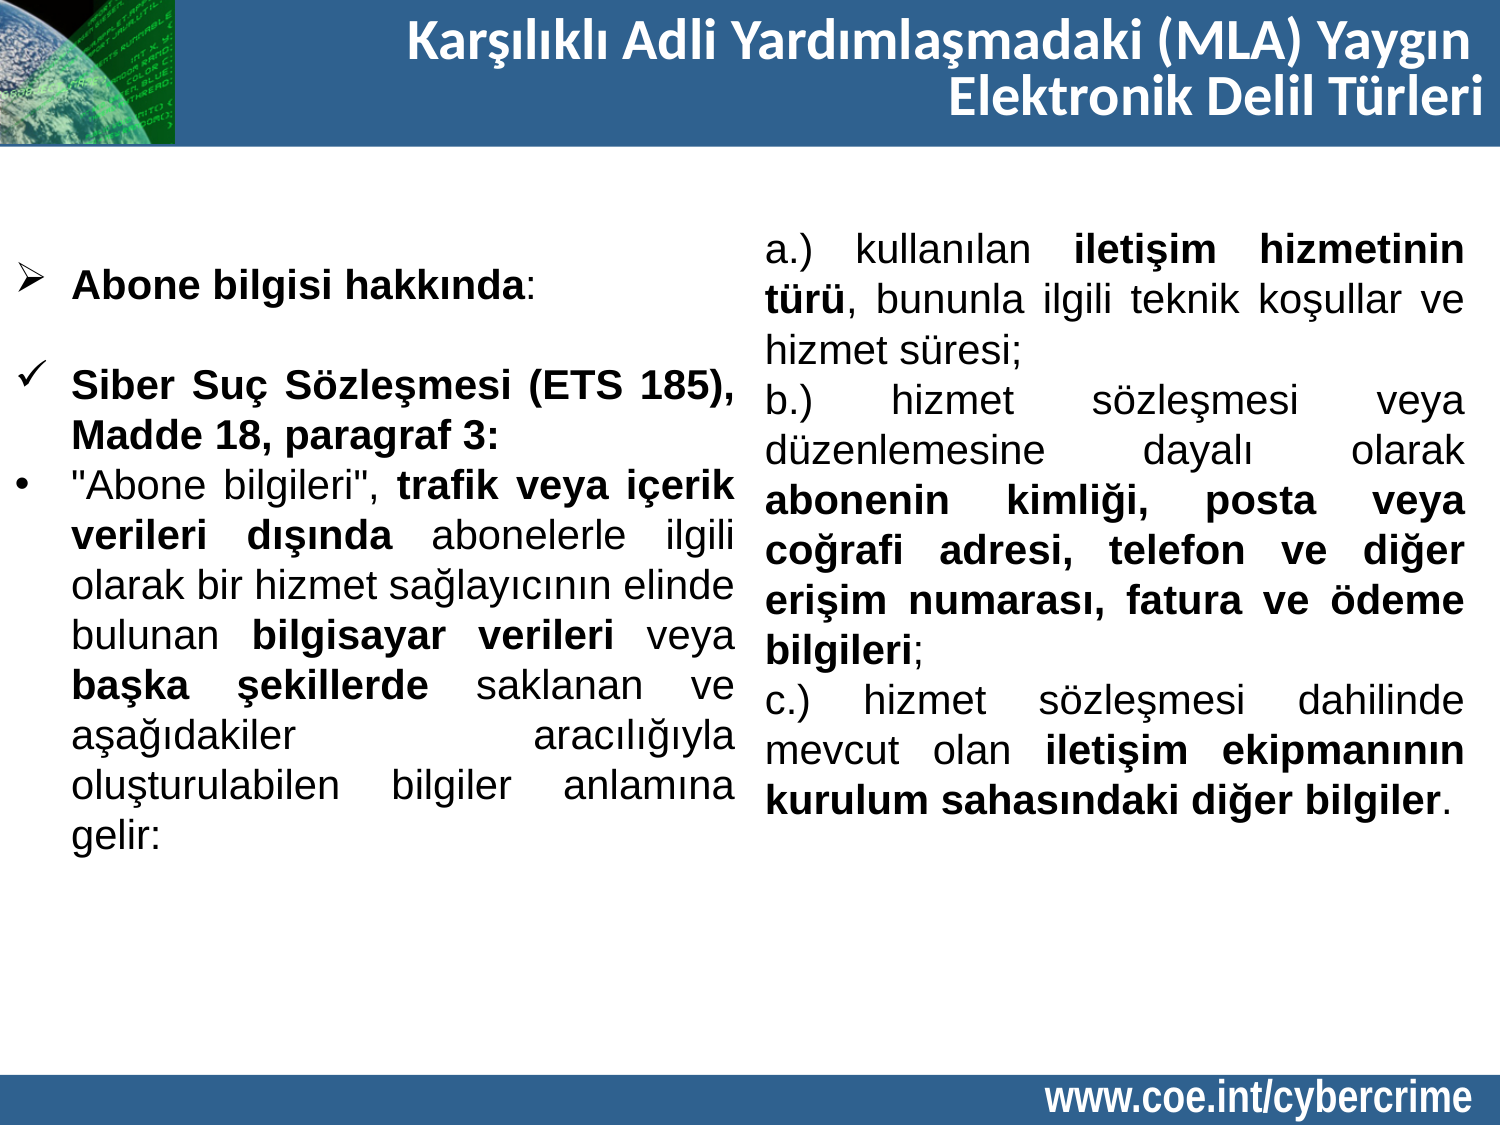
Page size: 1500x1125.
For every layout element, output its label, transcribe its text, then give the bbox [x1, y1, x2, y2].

text_box Abone bilgisi hakkında: Siber Suç Sözleşmesi (ETS 185), Madde 18, paragraf 3: "Abone bilgileri", trafik veya içerik verileri dışında abonelerle ilgili olarak bir hizmet sağlayıcının elinde bulunan bilgisayar verileri veya başka şekillerde saklanan ve aşağıdakiler aracılığıyla oluşturulabilen bilgiler anlamına gelir: [0, 250, 750, 866]
text_box a.) kullanılan iletişim hizmetinin türü, bununla ilgili teknik koşullar ve hizmet süresi; b.) hizmet sözleşmesi veya düzenlemesine dayalı olarak abonenin kimliği, posta veya coğrafi adresi, telefon ve diğer erişim numarası, fatura ve ödeme bilgileri; c.) hizmet sözleşmesi dahilinde mevcut olan iletişim ekipmanının kurulum sahasındaki diğer bilgiler. [749, 214, 1480, 920]
text_box www.coe.int/cybercrime [1030, 1059, 1500, 1125]
text_box [0, 1073, 1030, 1125]
text_box Karşılıklı Adli Yardımlaşmadaki (MLA) Yaygın Elektronik Delil Türleri [177, 0, 1500, 149]
picture [0, 0, 175, 144]
